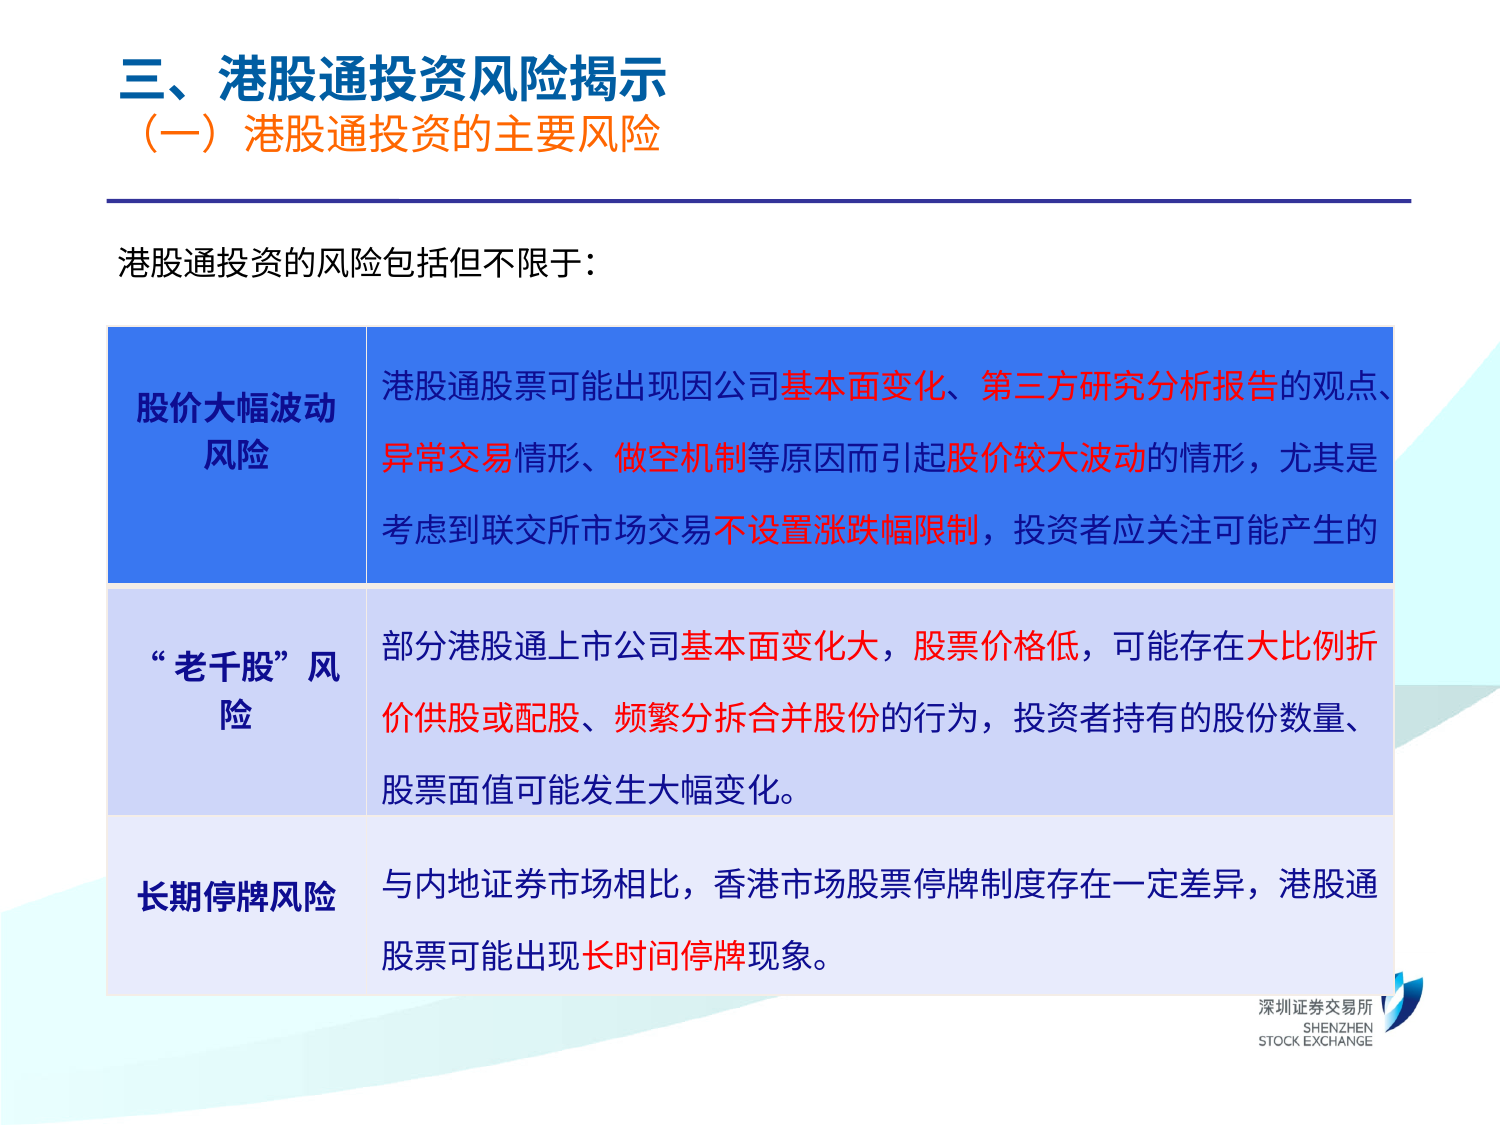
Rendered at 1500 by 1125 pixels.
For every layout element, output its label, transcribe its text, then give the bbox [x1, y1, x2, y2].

table_cell 部分港股通上市公司基本面变化大，股票价格低，可能存在大比例折价供股或配股、频繁分拆合并股份的行为，投资者持有的股份数量、股票面值可能发生大幅变化。 [367, 589, 1393, 815]
text_box 港股通投资的风险包括但不限于： [102, 234, 1379, 290]
table_header 股价大幅波动 风险 [108, 327, 366, 583]
table_cell 与内地证券市场相比，香港市场股票停牌制度存在一定差异，港股通股票可能出现长时间停牌现象。 [367, 817, 1393, 994]
text_box 三、港股通投资风险揭示 （一）港股通投资的主要风险 [106, 42, 1182, 164]
picture [0, 0, 1500, 1125]
table_header 港股通股票可能出现因公司基本面变化、第三方研究分析报告的观点、异常交易情形、做空机制等原因而引起股价较大波动的情形，尤其是考虑到联交所市场交易不设置涨跌幅限制，投资者应关注可能产生的风险。 [367, 327, 1393, 583]
table_cell “老千股”风险 [108, 589, 366, 815]
table_cell 长期停牌风险 [108, 817, 366, 994]
